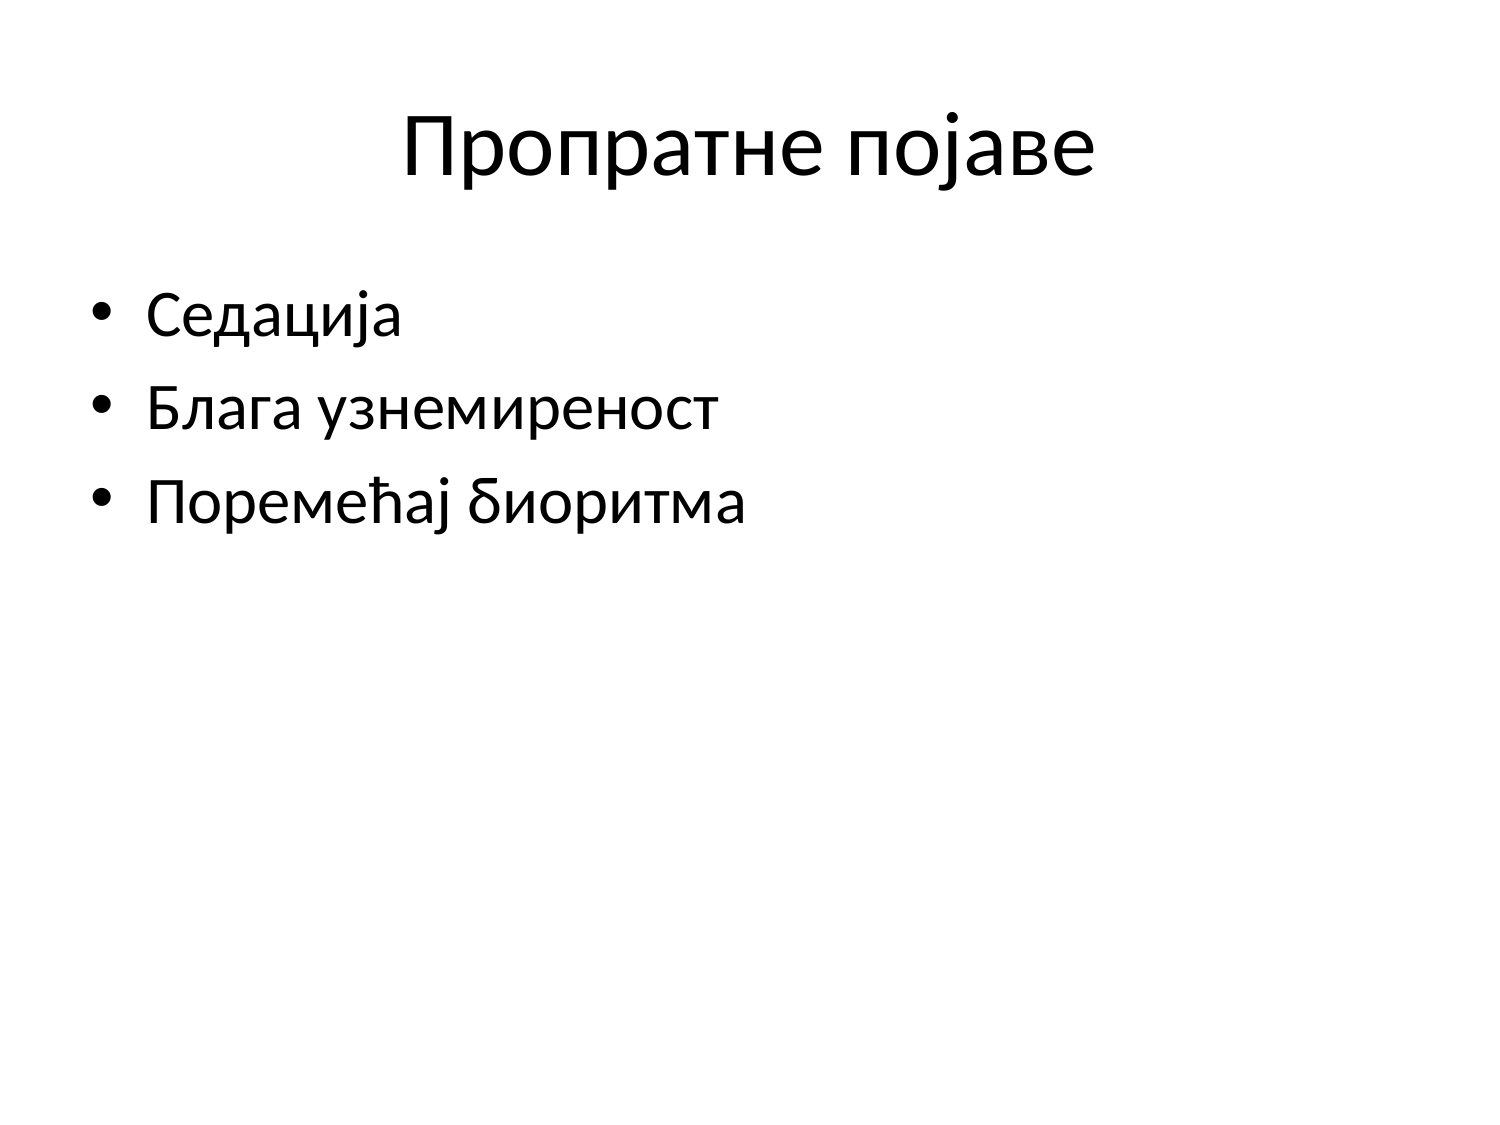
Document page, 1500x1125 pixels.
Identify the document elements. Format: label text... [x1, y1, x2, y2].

title Пропратне појаве [75, 45, 1425, 233]
list Седација Блага узнемиреност Поремећај биоритма [75, 262, 1425, 1005]
